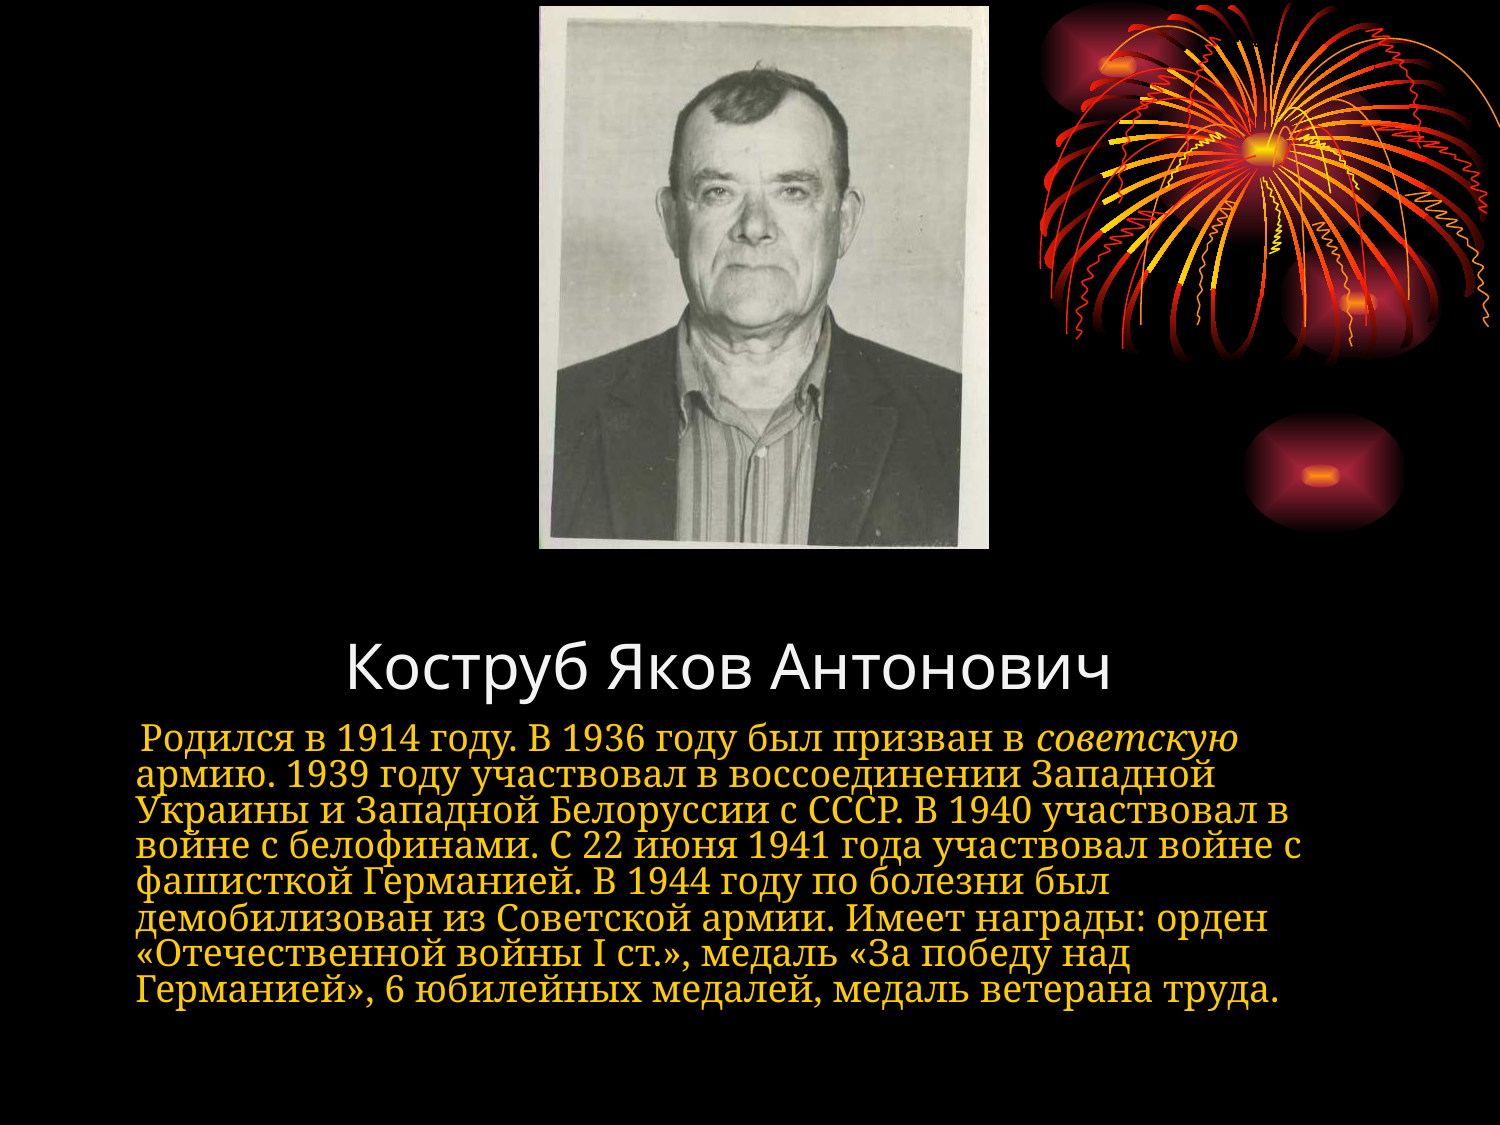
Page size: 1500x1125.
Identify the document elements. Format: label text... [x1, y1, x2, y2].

picture [538, 5, 990, 549]
title Коструб Яков Антонович [316, 597, 1133, 710]
list Родился в 1914 году. В 1936 году был призван в советскую армию. 1939 году участвовал в воссоединении Западной Украины и Западной Белоруссии с СССР. В 1940 участвовал в войне с белофинами. С 22 июня 1941 года участвовал войне с фашисткой Германией. В 1944 году по болезни был демобилизован из Советской армии. Имеет награды: орден «Отечественной войны I ст.», медаль «За победу над Германией», 6 юбилейных медалей, медаль ветерана труда. [74, 714, 1395, 1020]
